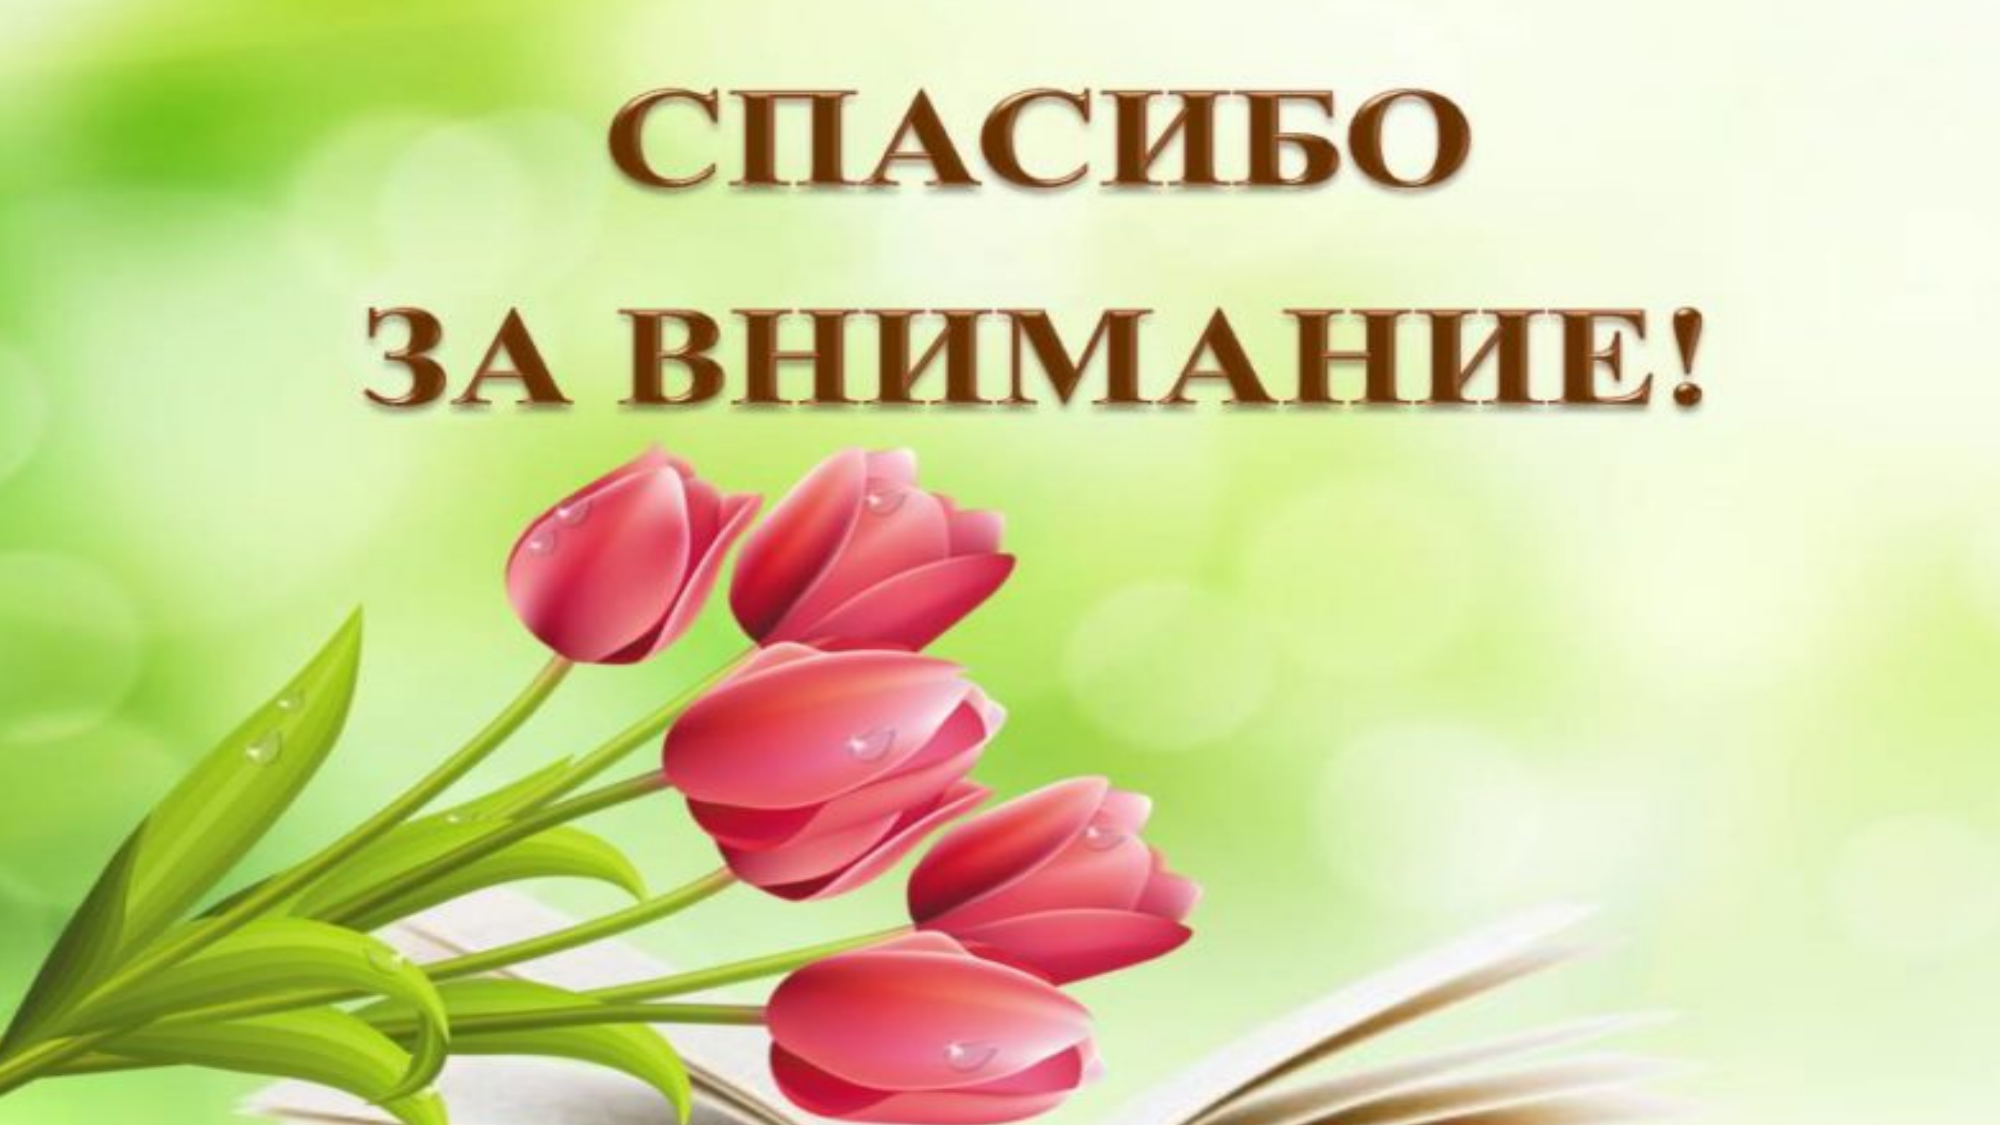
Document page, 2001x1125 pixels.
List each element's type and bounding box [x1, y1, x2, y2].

list [0, 0, 2000, 1125]
